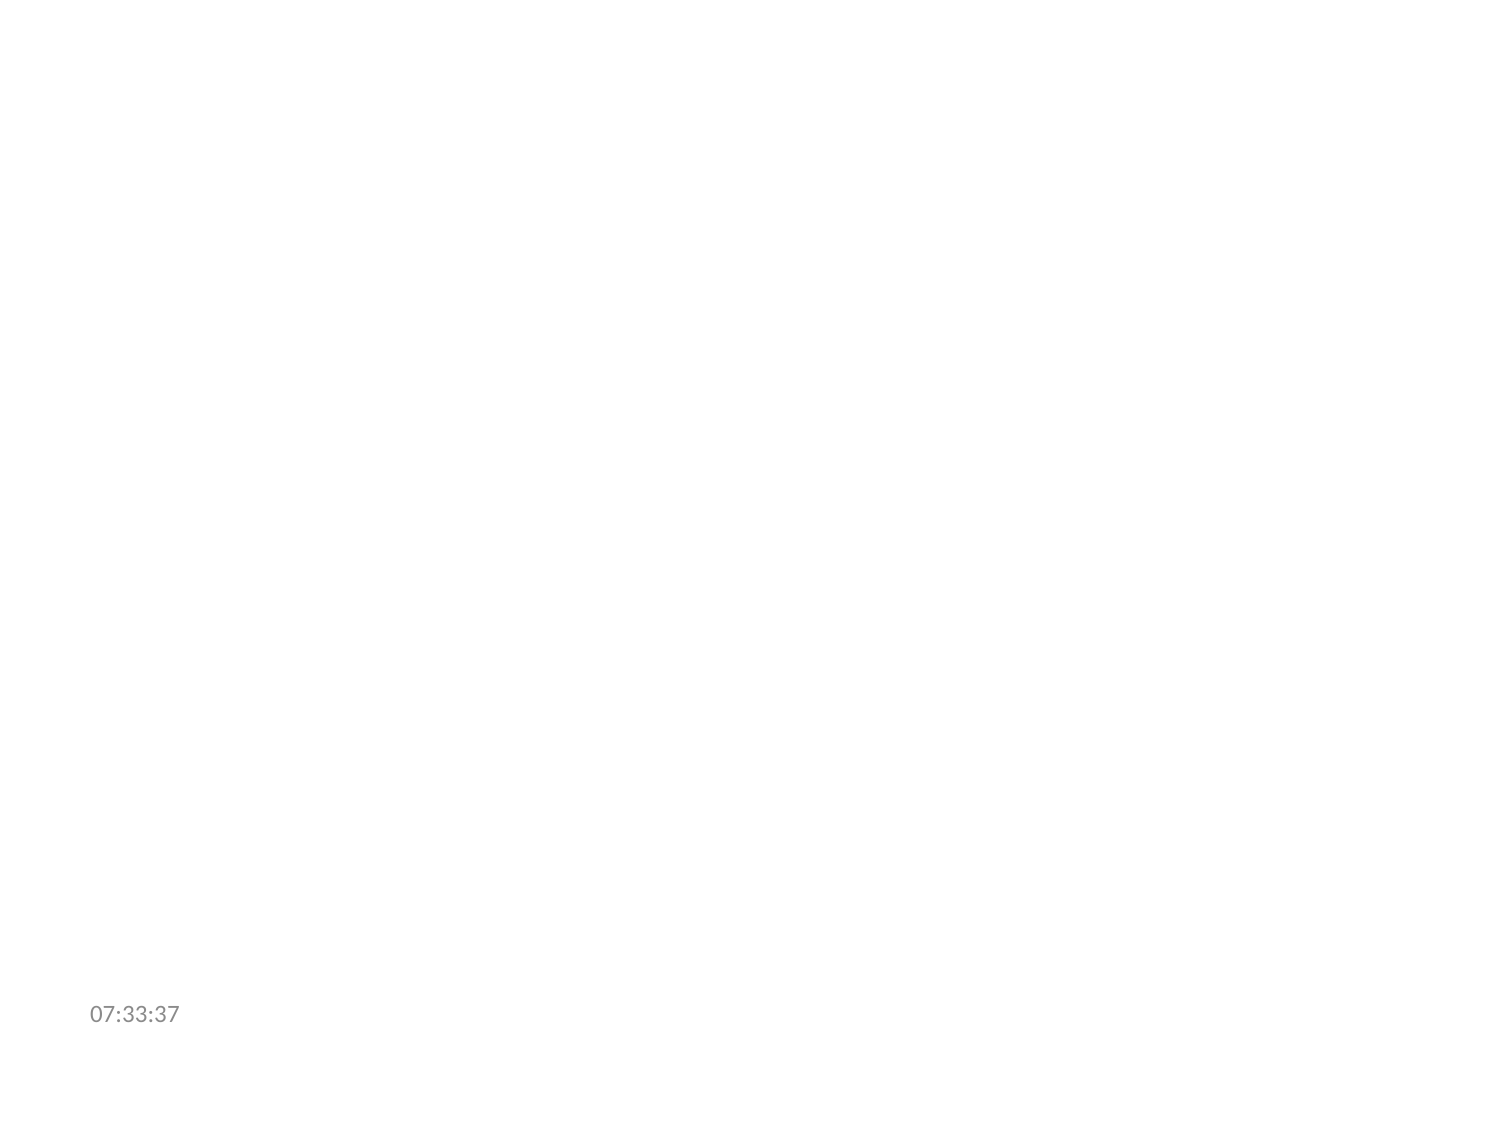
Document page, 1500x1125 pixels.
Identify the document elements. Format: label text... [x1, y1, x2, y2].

text_box 15:35:09 [75, 982, 425, 1043]
